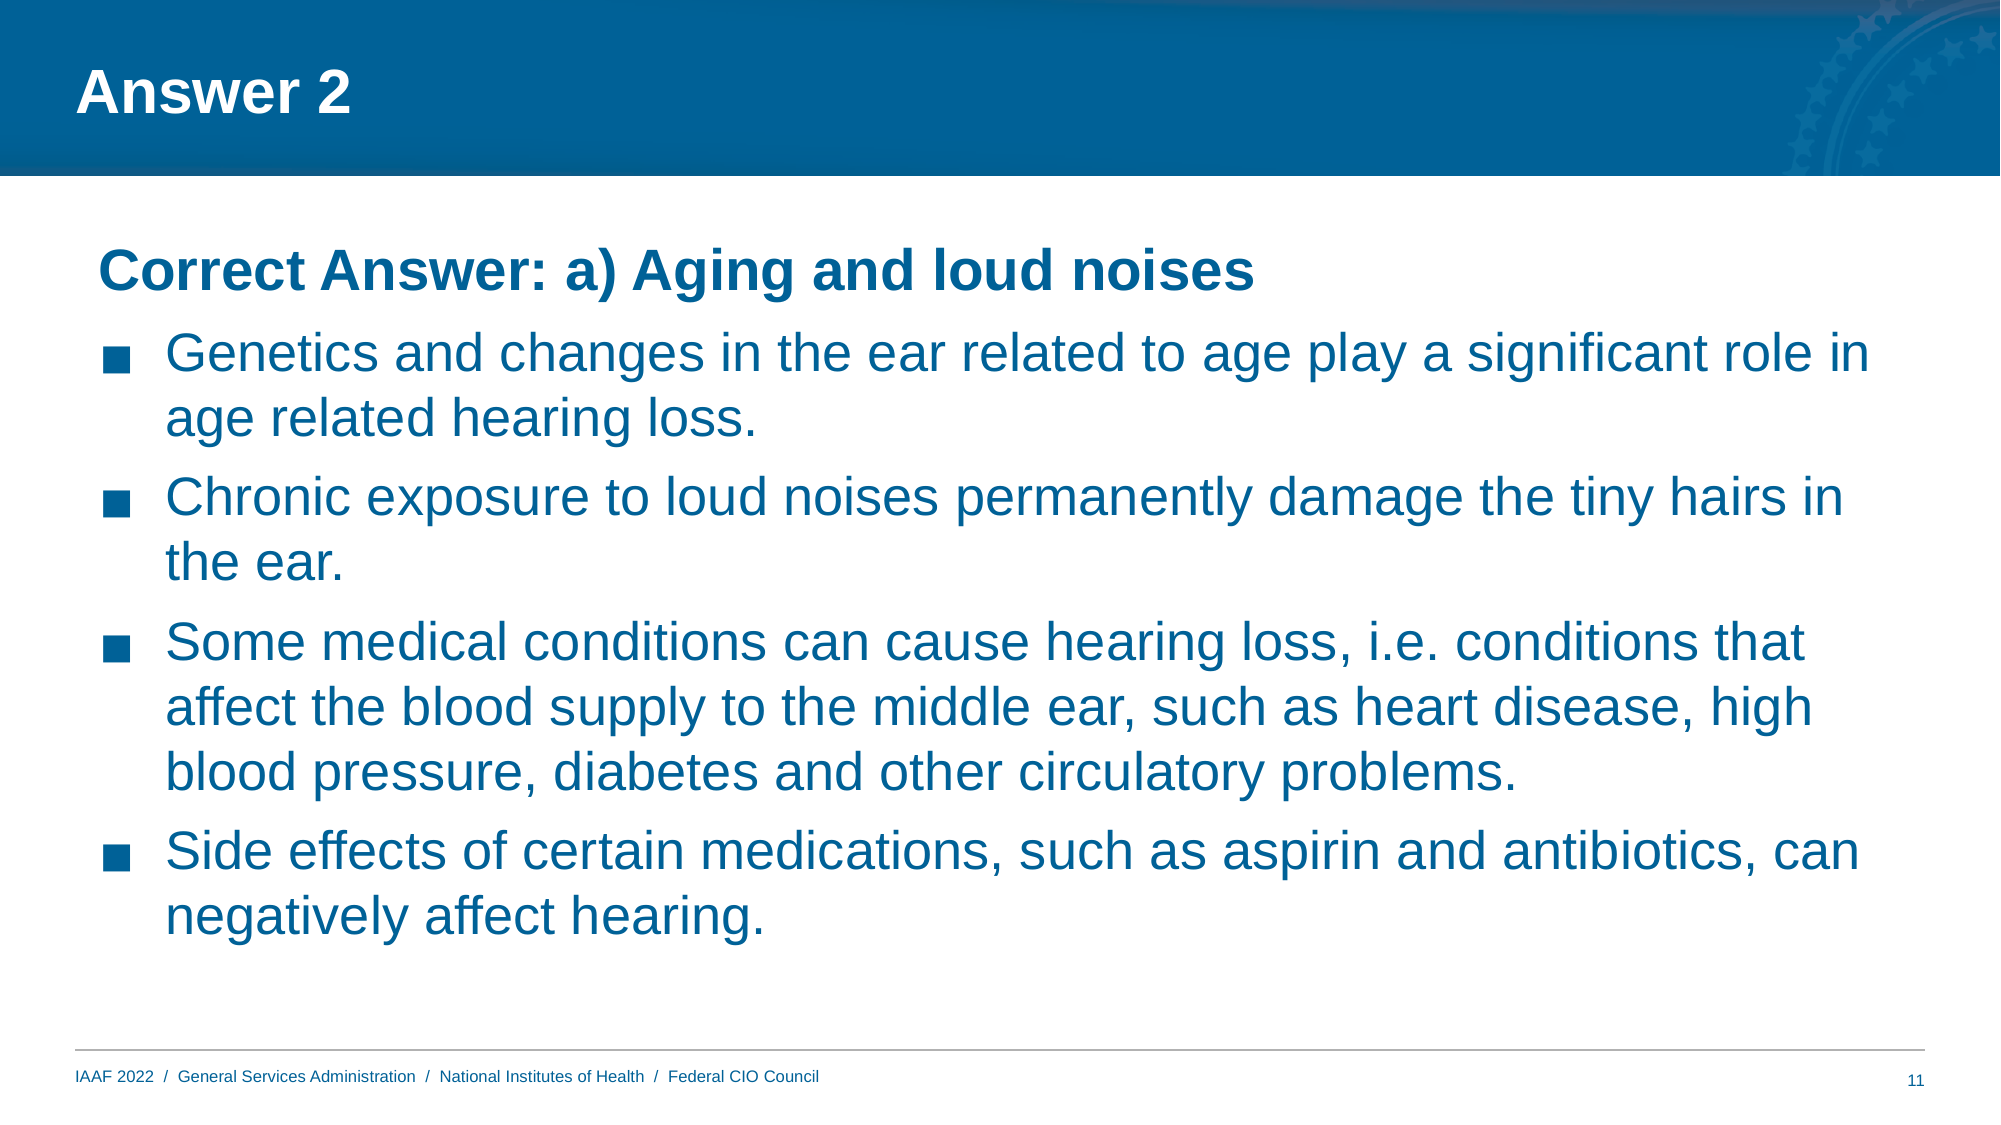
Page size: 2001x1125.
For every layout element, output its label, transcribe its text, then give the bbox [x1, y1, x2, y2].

picture [0, 0, 2000, 176]
title Answer 2 [75, 52, 1800, 128]
slide_number 11 [1880, 1065, 1925, 1095]
picture [0, 168, 666, 176]
list Correct Answer: a) Aging and loud noises Genetics and changes in the ear related to age play a significant role in age related hearing loss. Chronic exposure to loud noises permanently damage the tiny hairs in the ear. Some medical conditions can cause hearing loss, i.e. conditions that affect the blood supply to the middle ear, such as heart disease, high blood pressure, diabetes and other circulatory problems. Side effects of certain medications, such as aspirin and antibiotics, can negatively affect hearing. [75, 224, 1925, 1035]
